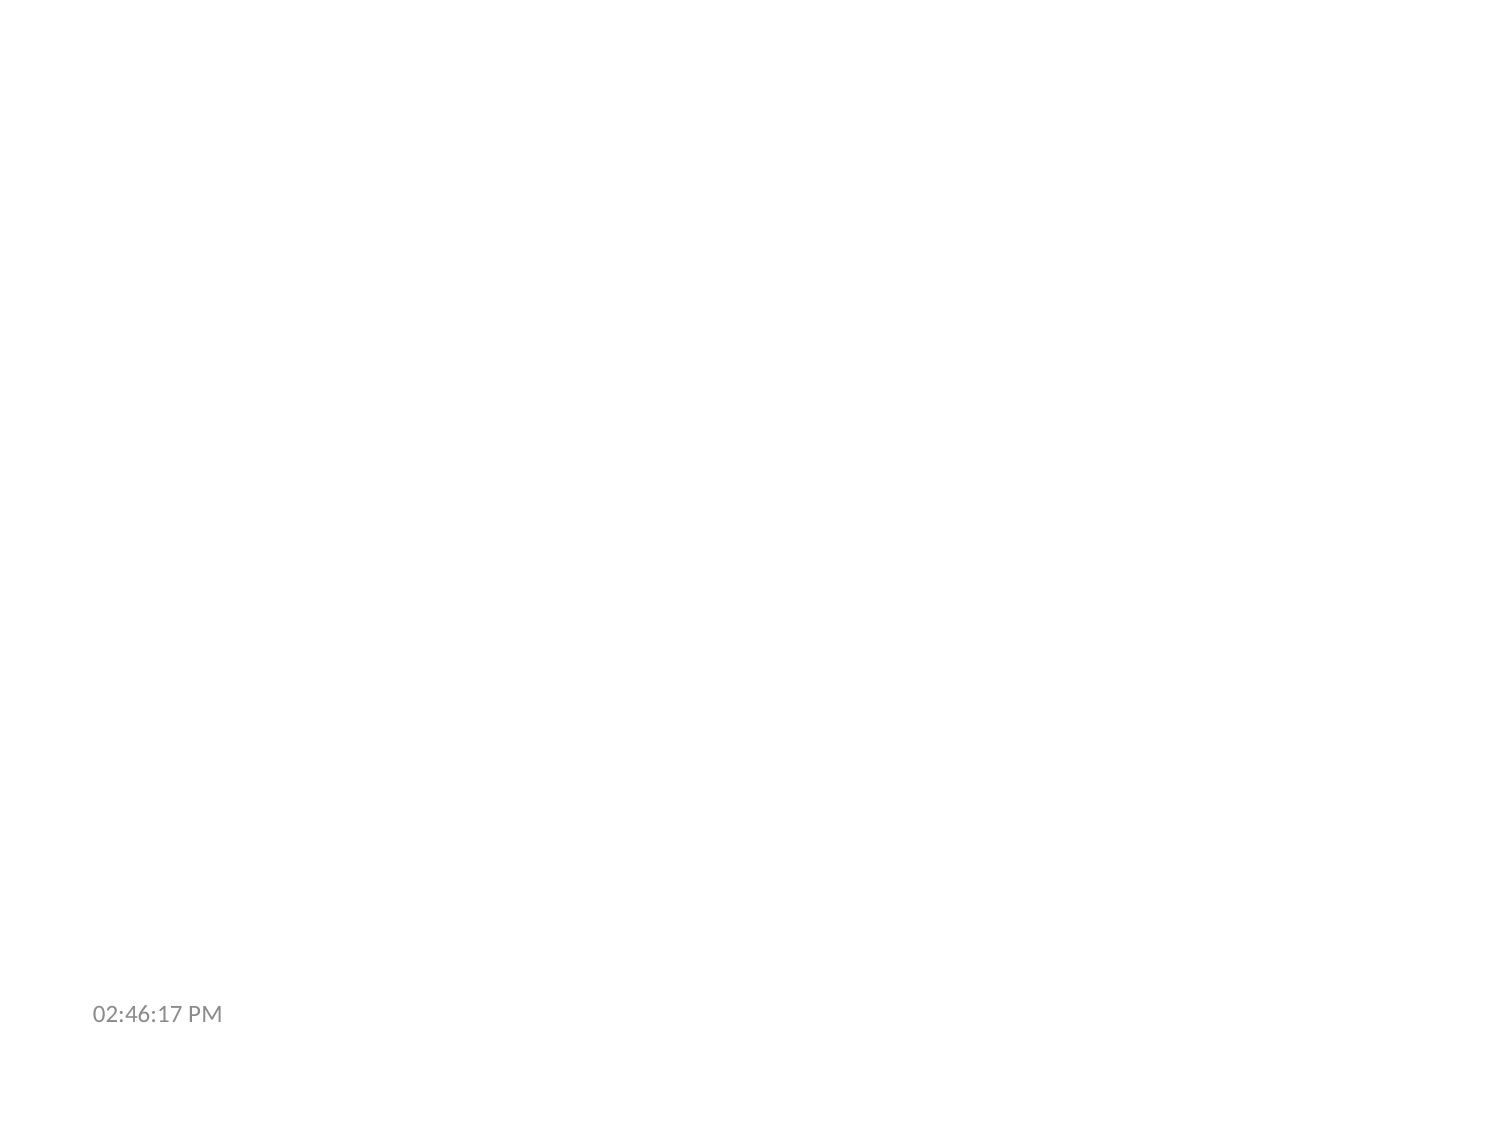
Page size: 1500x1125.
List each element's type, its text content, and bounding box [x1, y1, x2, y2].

text_box 3:35:09 PM [77, 982, 428, 1043]
